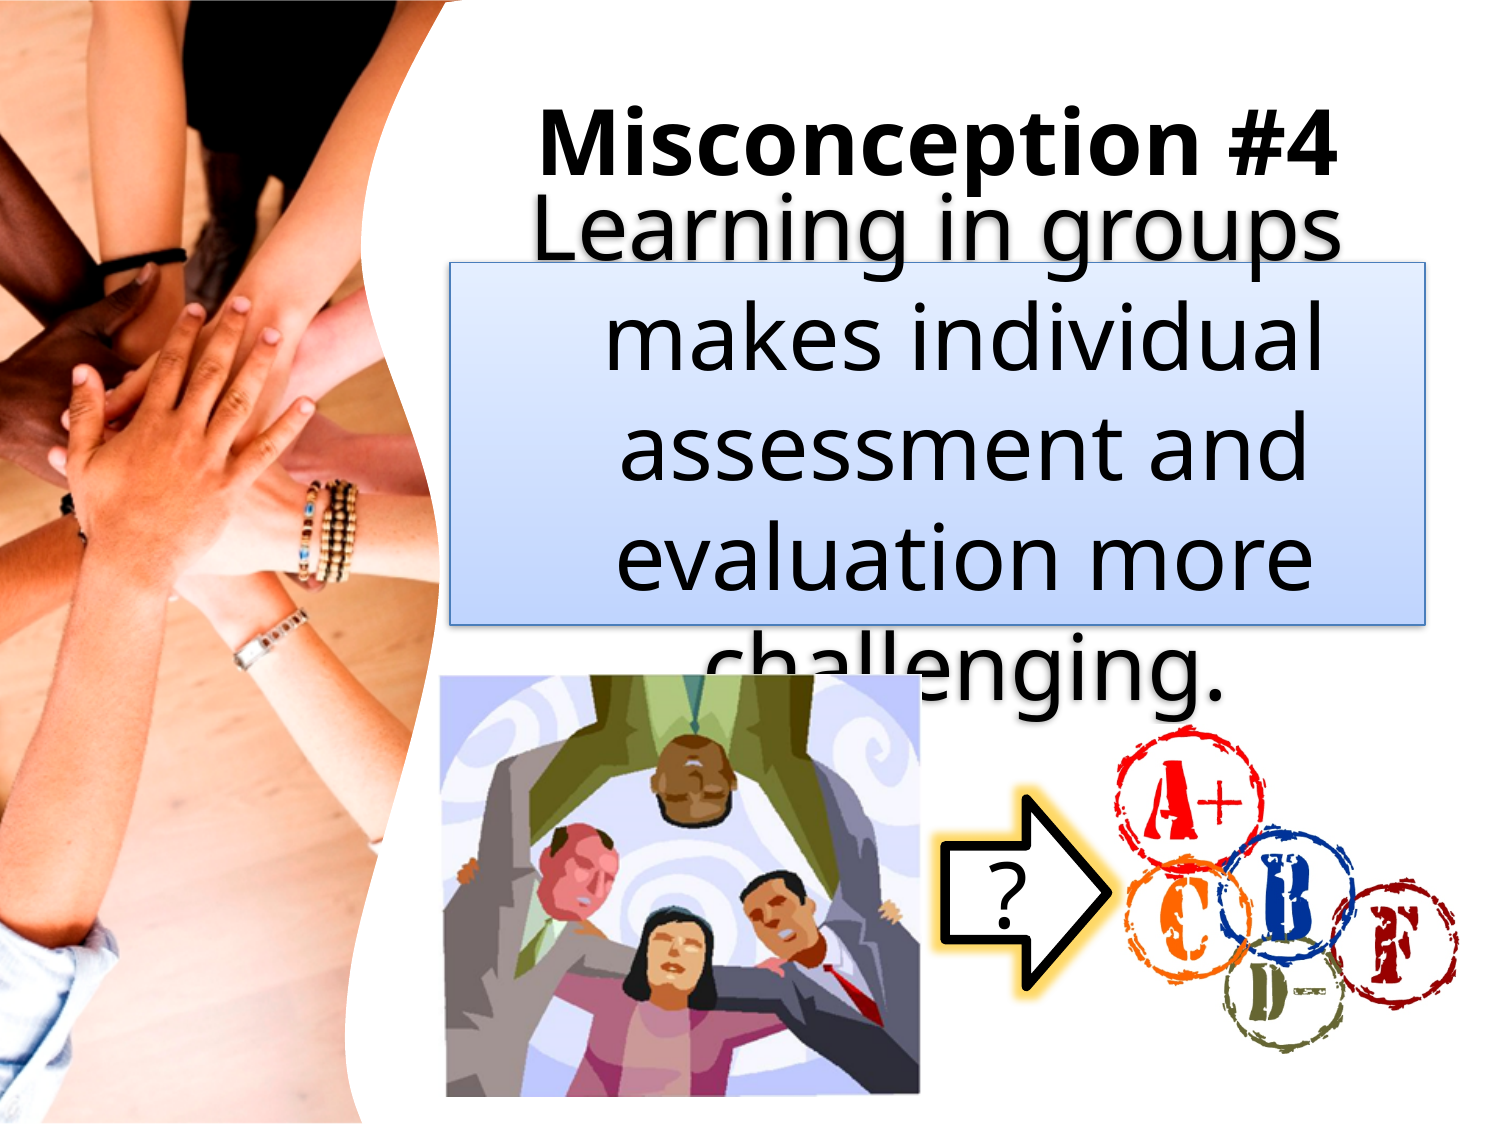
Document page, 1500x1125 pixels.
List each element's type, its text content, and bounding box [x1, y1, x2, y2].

title Misconception #4 [450, 45, 1425, 233]
picture [0, 0, 456, 1125]
list Learning in groups makes individual assessment and evaluation more challenging. [449, 262, 1426, 626]
picture [437, 674, 922, 1098]
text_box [944, 798, 1108, 987]
picture [1112, 724, 1460, 1054]
